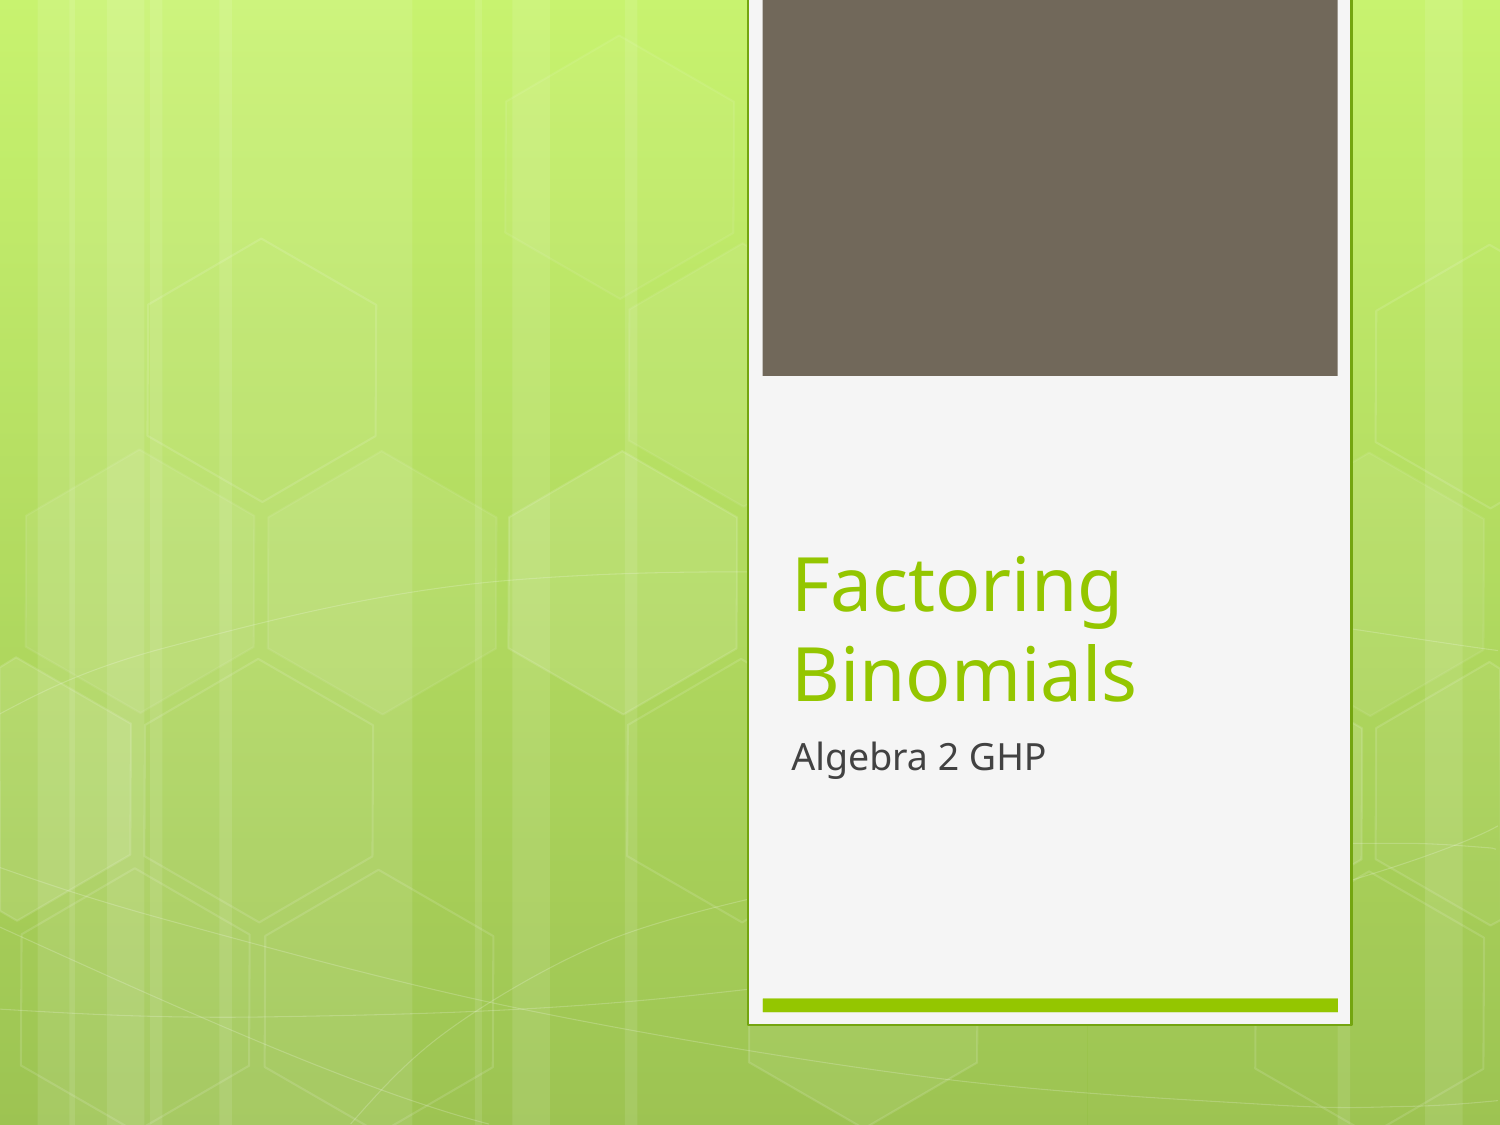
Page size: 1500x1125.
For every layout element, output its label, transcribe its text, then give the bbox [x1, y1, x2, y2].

title Factoring Binomials [776, 444, 1320, 724]
subtitle Algebra 2 GHP [776, 725, 1320, 933]
